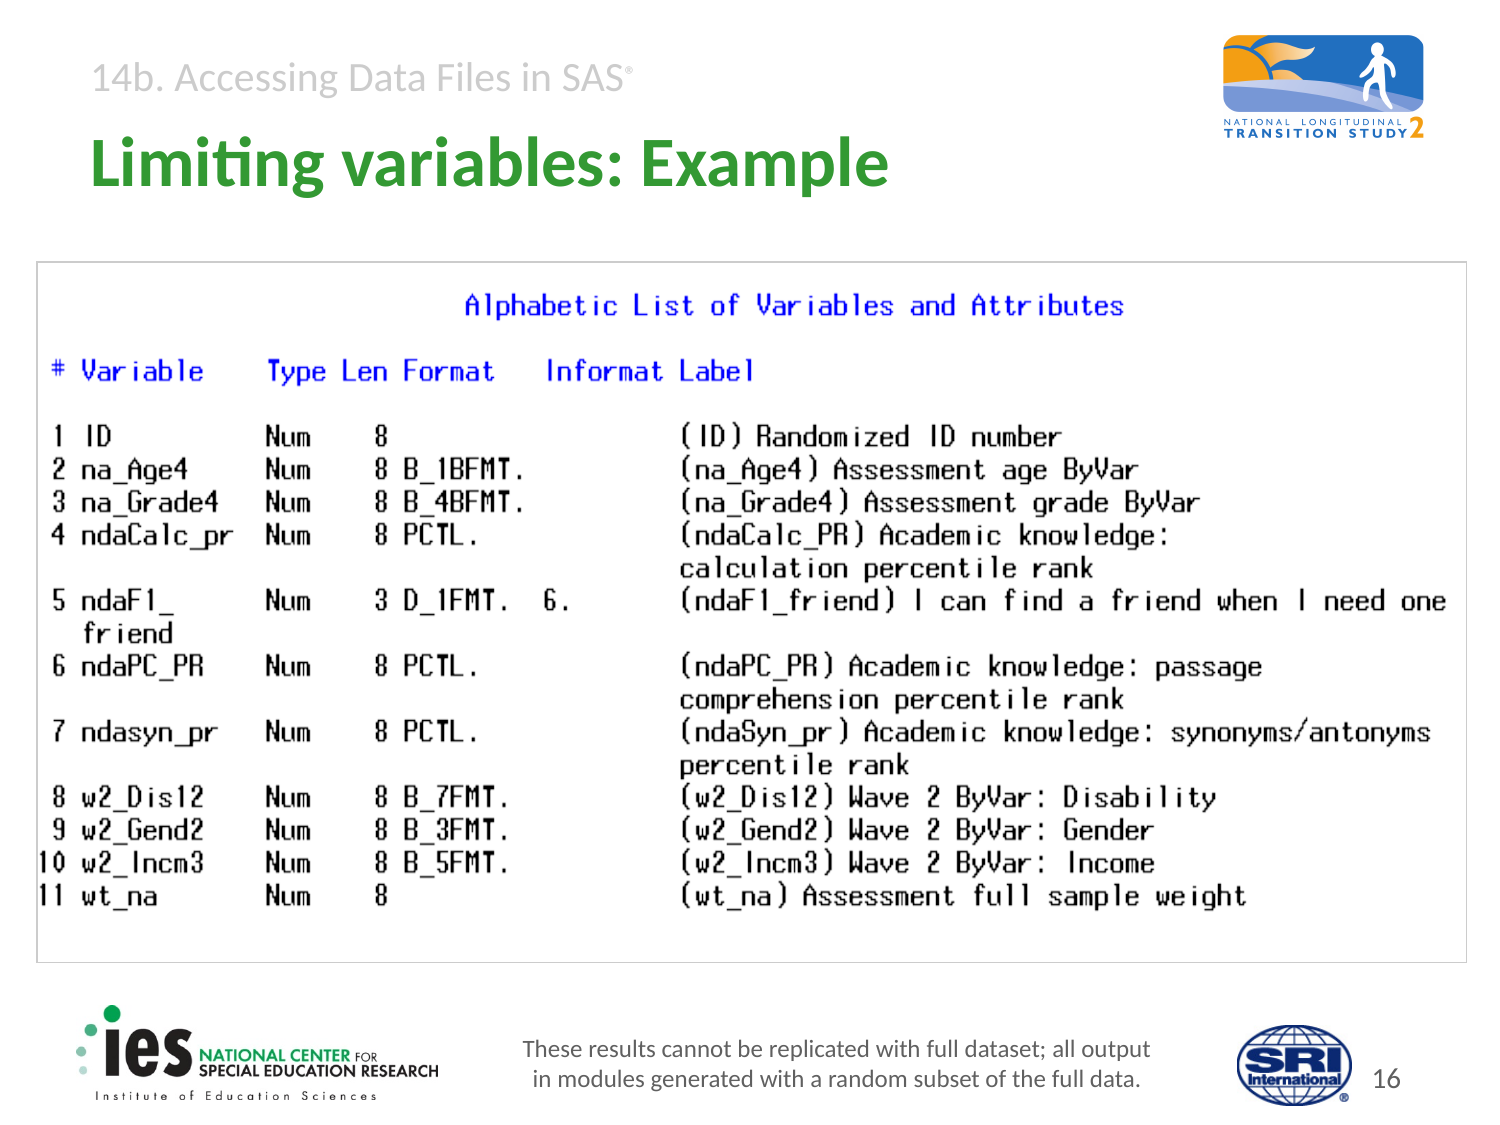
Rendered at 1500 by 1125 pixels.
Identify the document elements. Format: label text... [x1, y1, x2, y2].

picture [76, 1005, 438, 1100]
picture [1237, 1025, 1352, 1106]
slide_number 15 [1312, 1051, 1417, 1125]
picture [37, 262, 1466, 963]
footer These results cannot be replicated with full dataset; all output in modules generated with a random subset of the full data. [437, 1024, 1238, 1104]
title Limiting variables: Example [74, 90, 1426, 226]
